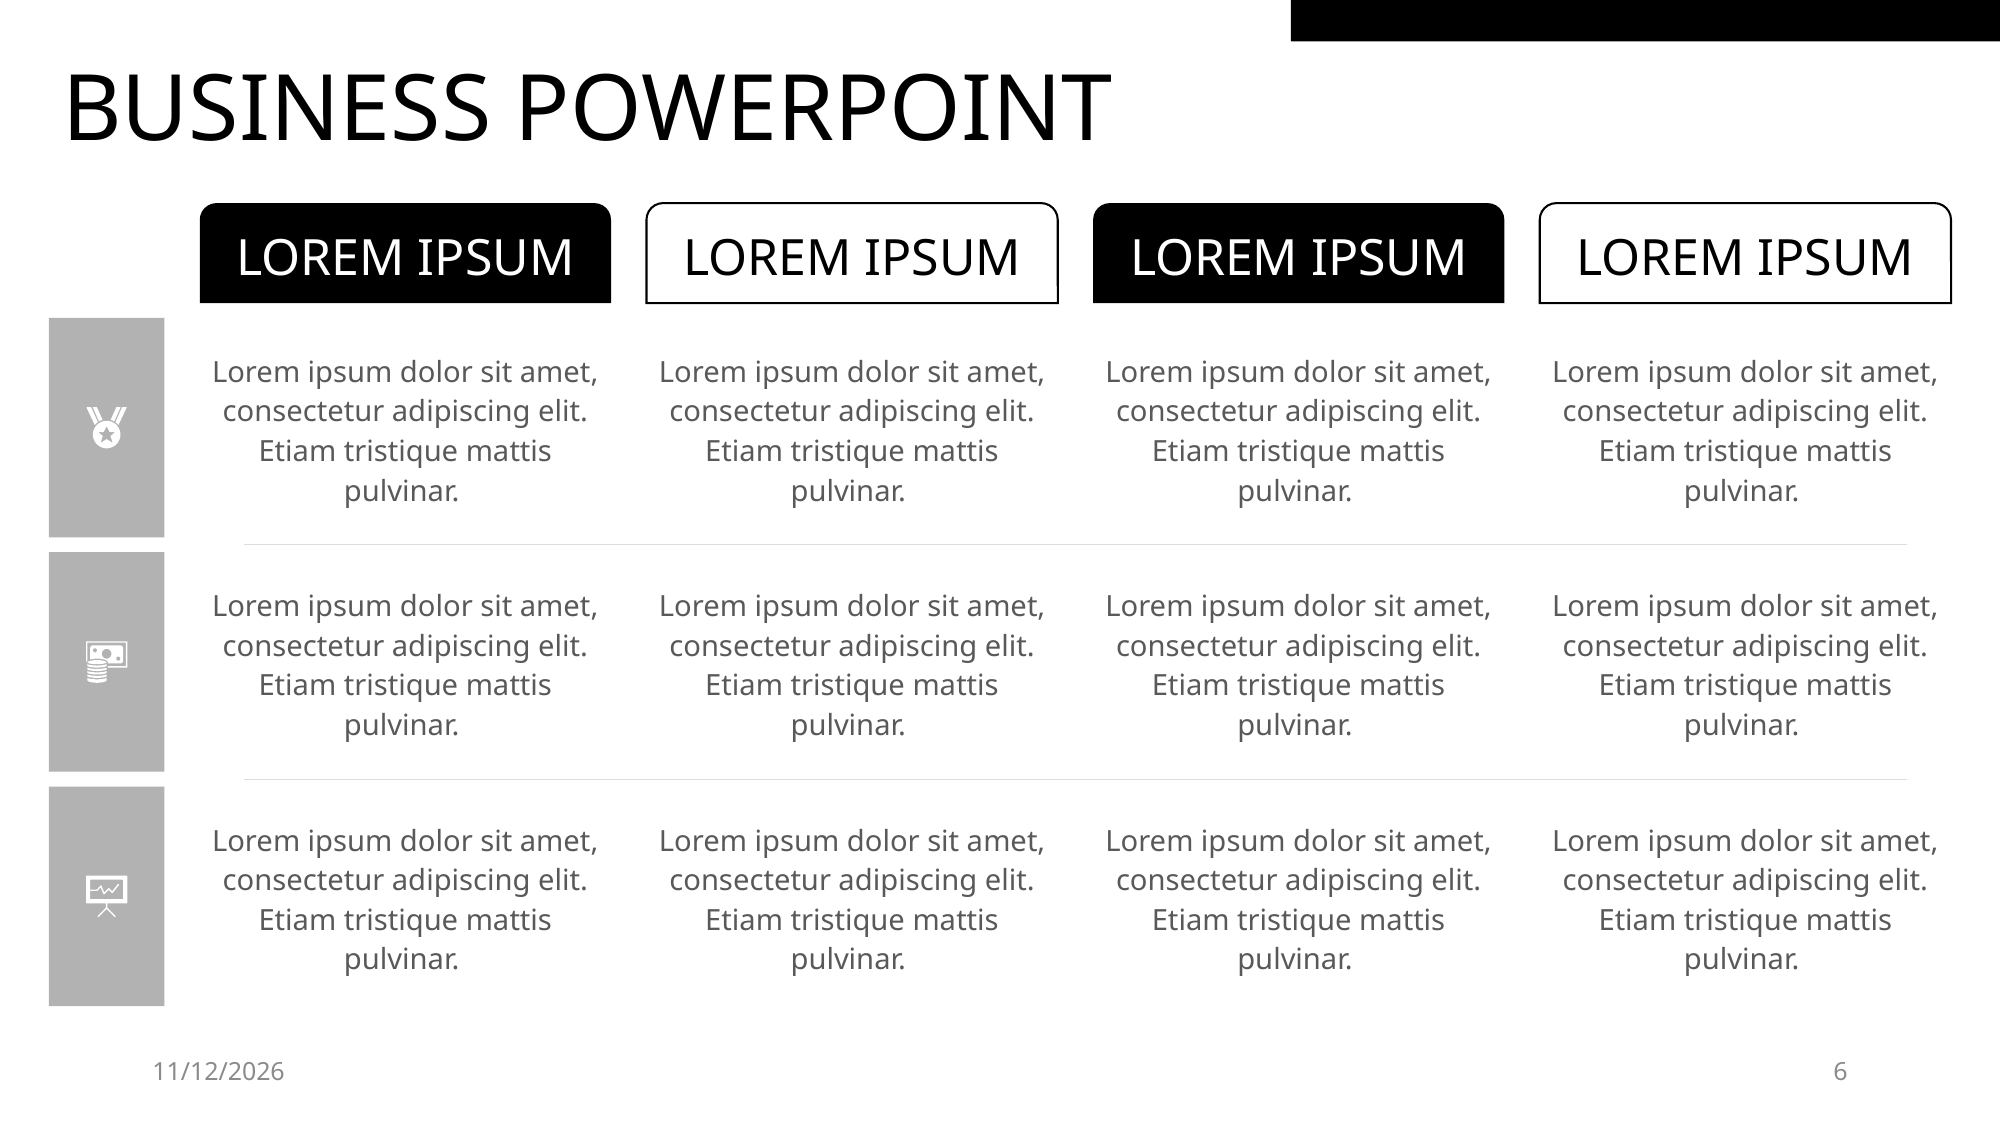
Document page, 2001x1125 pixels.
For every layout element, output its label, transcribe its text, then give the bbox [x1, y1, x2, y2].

text_box Lorem ipsum dolor sit amet, consectetur adipiscing elit. Etiam tristique mattis pulvinar. [646, 817, 1058, 976]
text_box [48, 317, 165, 538]
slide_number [137, 1042, 588, 1103]
text_box Lorem ipsum dolor sit amet, consectetur adipiscing elit. Etiam tristique mattis pulvinar. [199, 817, 612, 976]
text_box LOREM IPSUM [1538, 202, 1953, 305]
text_box Lorem ipsum dolor sit amet, consectetur adipiscing elit. Etiam tristique mattis pulvinar. [1539, 817, 1952, 976]
text_box [48, 786, 165, 1007]
text_box Lorem ipsum dolor sit amet, consectetur adipiscing elit. Etiam tristique mattis pulvinar. [1093, 348, 1505, 507]
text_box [86, 875, 128, 918]
text_box Lorem ipsum dolor sit amet, consectetur adipiscing elit. Etiam tristique mattis pulvinar. [646, 348, 1058, 507]
text_box Lorem ipsum dolor sit amet, consectetur adipiscing elit. Etiam tristique mattis pulvinar. [1539, 348, 1952, 507]
text_box LOREM IPSUM [1092, 202, 1506, 305]
text_box [1290, 0, 2000, 42]
text_box BUSINESS POWERPOINT [47, 41, 1953, 167]
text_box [86, 406, 127, 449]
text_box Lorem ipsum dolor sit amet, consectetur adipiscing elit. Etiam tristique mattis pulvinar. [199, 348, 612, 507]
text_box Lorem ipsum dolor sit amet, consectetur adipiscing elit. Etiam tristique mattis pulvinar. [1093, 817, 1505, 976]
text_box [48, 551, 165, 773]
text_box Lorem ipsum dolor sit amet, consectetur adipiscing elit. Etiam tristique mattis pulvinar. [646, 582, 1058, 742]
text_box Lorem ipsum dolor sit amet, consectetur adipiscing elit. Etiam tristique mattis pulvinar. [1093, 582, 1505, 742]
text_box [86, 641, 128, 683]
text_box LOREM IPSUM [198, 202, 613, 305]
text_box LOREM IPSUM [645, 202, 1059, 305]
text_box Lorem ipsum dolor sit amet, consectetur adipiscing elit. Etiam tristique mattis pulvinar. [1539, 582, 1952, 742]
slide_number 6 [1412, 1042, 1863, 1103]
text_box Lorem ipsum dolor sit amet, consectetur adipiscing elit. Etiam tristique mattis pulvinar. [199, 582, 612, 742]
